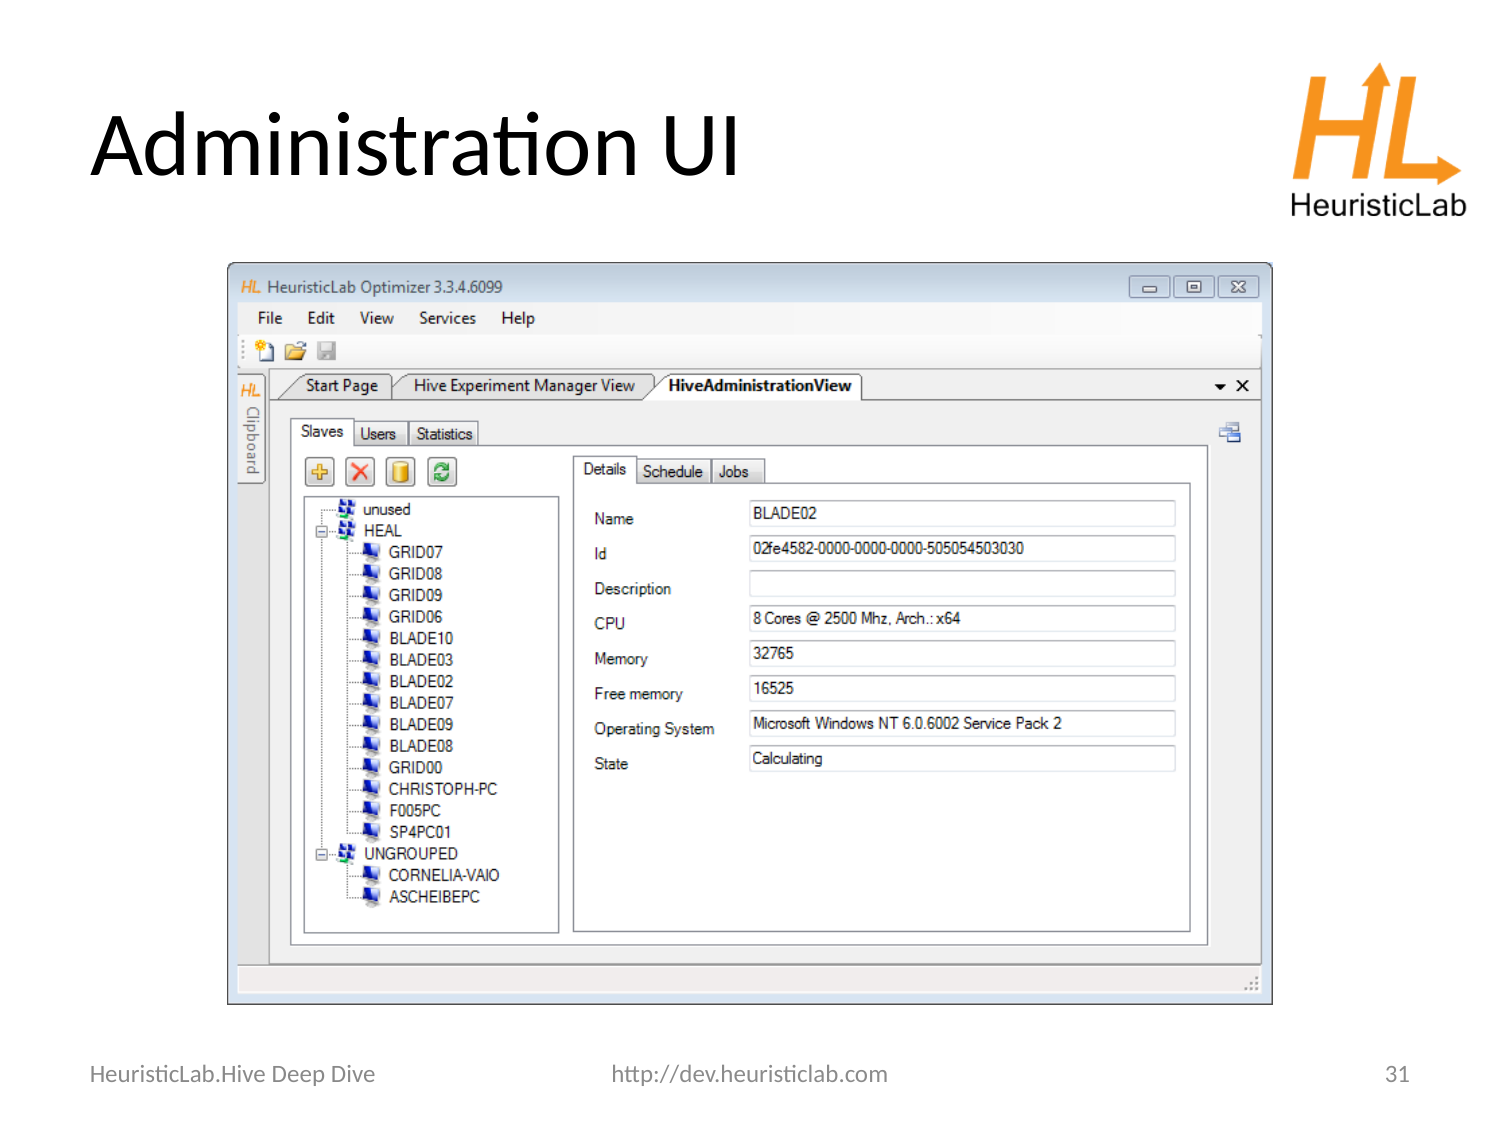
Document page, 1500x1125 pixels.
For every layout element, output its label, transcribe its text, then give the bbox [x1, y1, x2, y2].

text_box 31 [1074, 1042, 1425, 1103]
text_box http://dev.heuristiclab.com [512, 1042, 988, 1103]
title Administration UI [74, 44, 1282, 233]
picture [1281, 27, 1474, 244]
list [227, 262, 1273, 1006]
text_box HeuristicLab.Hive Deep Dive [75, 1042, 425, 1103]
